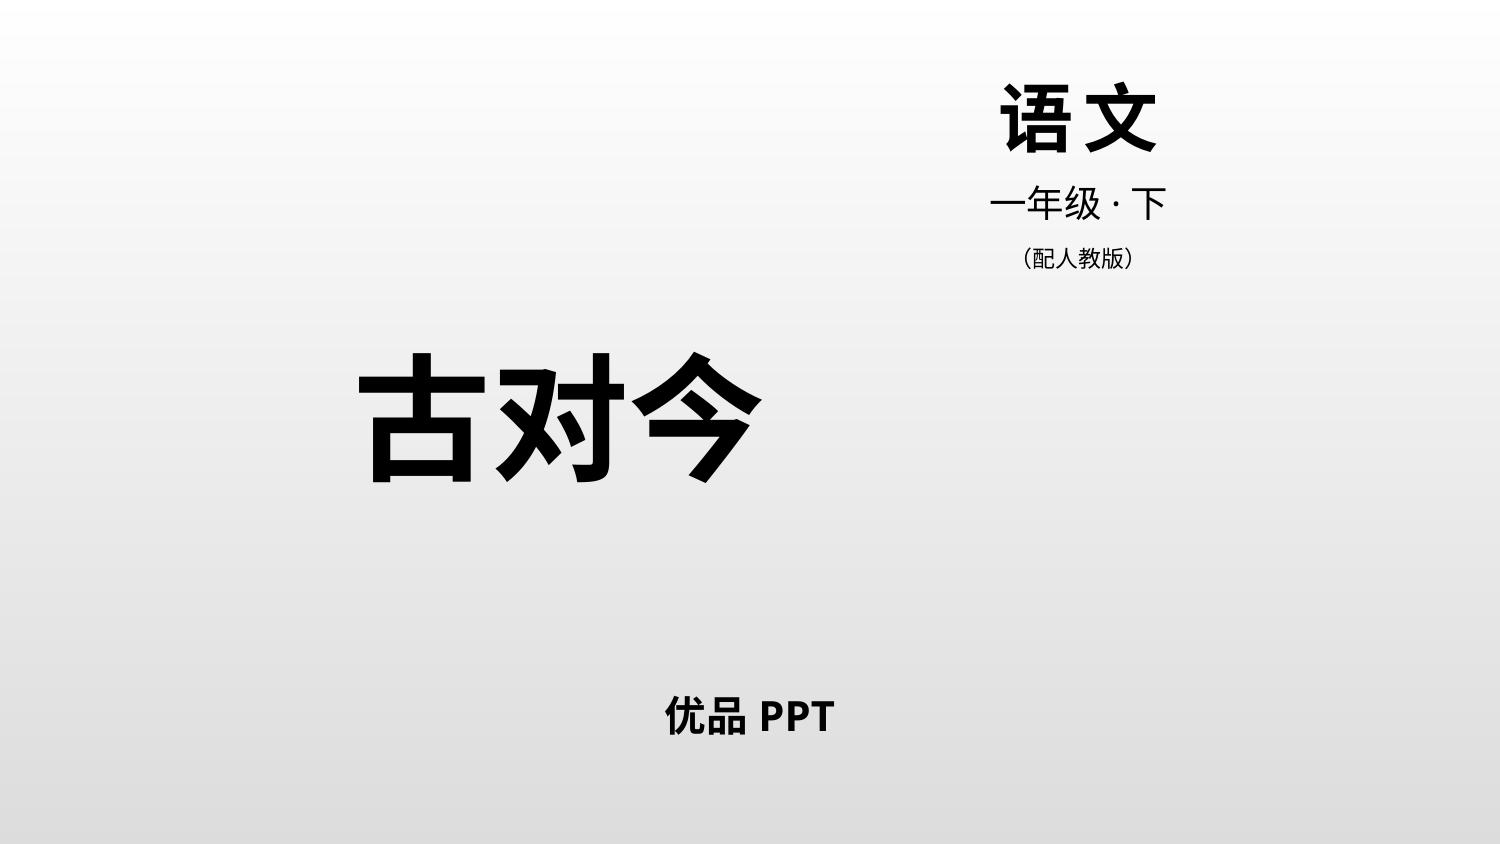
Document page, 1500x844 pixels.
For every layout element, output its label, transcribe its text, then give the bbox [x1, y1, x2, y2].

text_box 优品PPT [0, 679, 1500, 746]
text_box 语文 一年级·下 （配人教版） [909, 65, 1248, 278]
text_box 古对今 [0, 278, 1500, 504]
